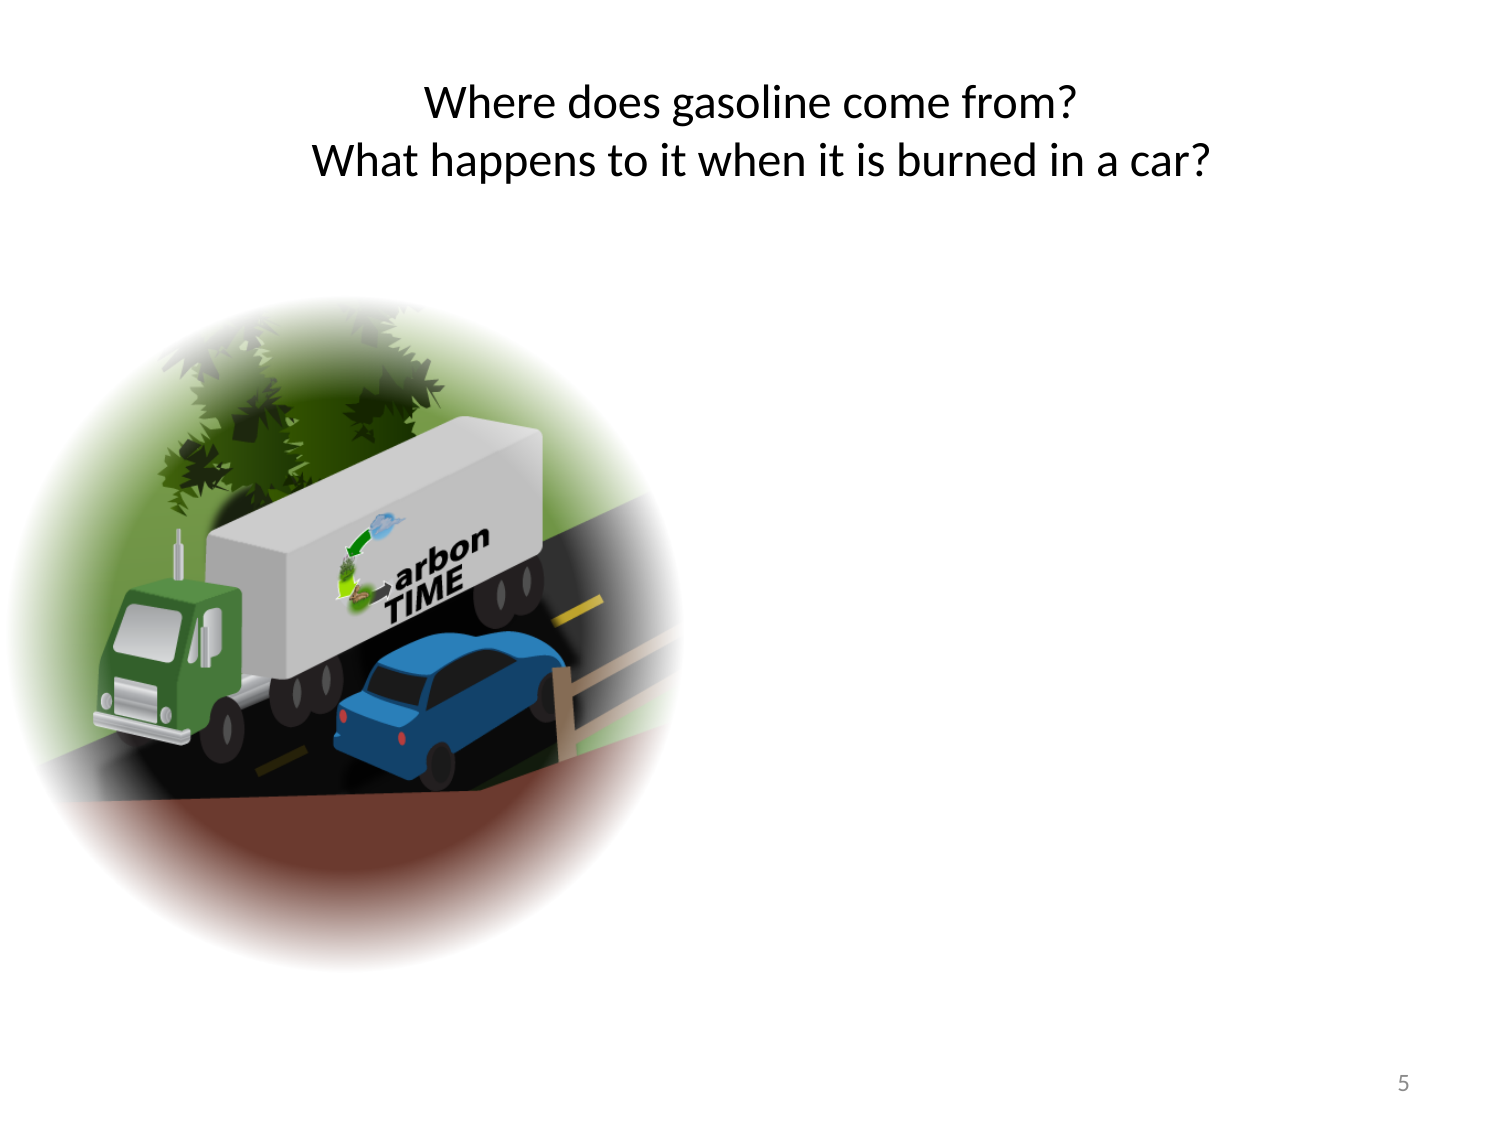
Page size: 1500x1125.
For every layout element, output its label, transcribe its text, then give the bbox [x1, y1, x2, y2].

picture [5, 294, 684, 973]
title Where does gasoline come from? What happens to it when it is burned in a car? [87, 62, 1438, 194]
slide_number 5 [1074, 1051, 1425, 1112]
